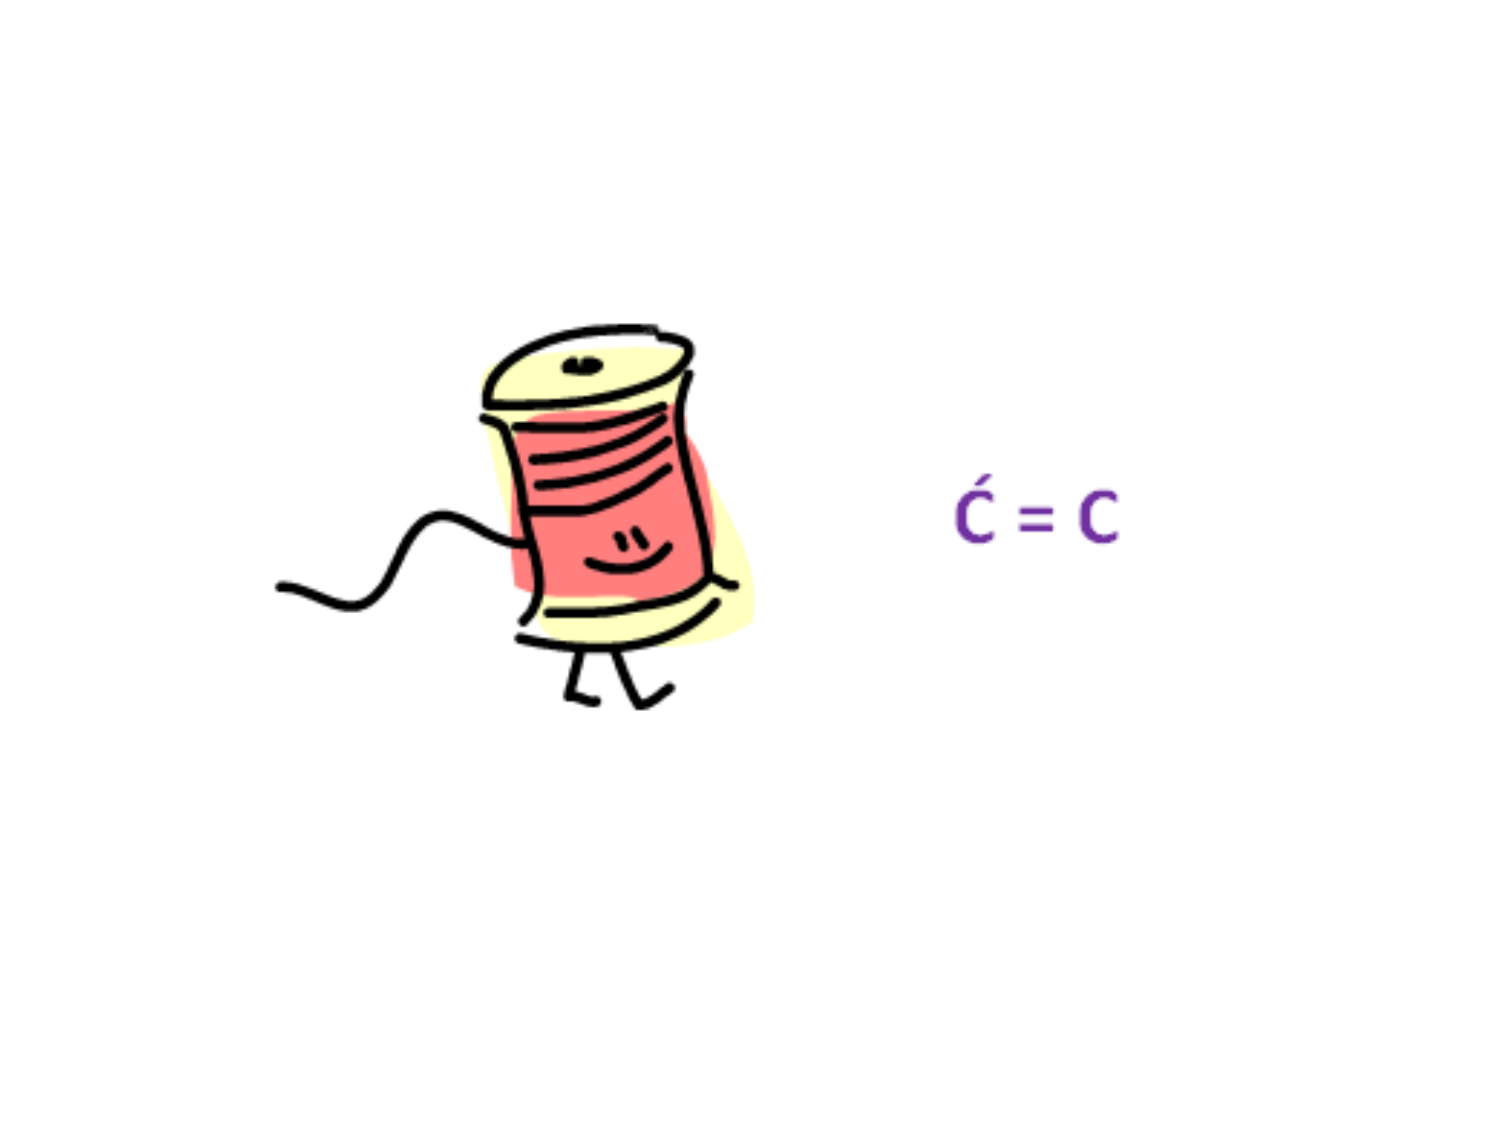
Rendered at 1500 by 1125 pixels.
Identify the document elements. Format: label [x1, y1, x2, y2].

picture [253, 302, 1166, 758]
